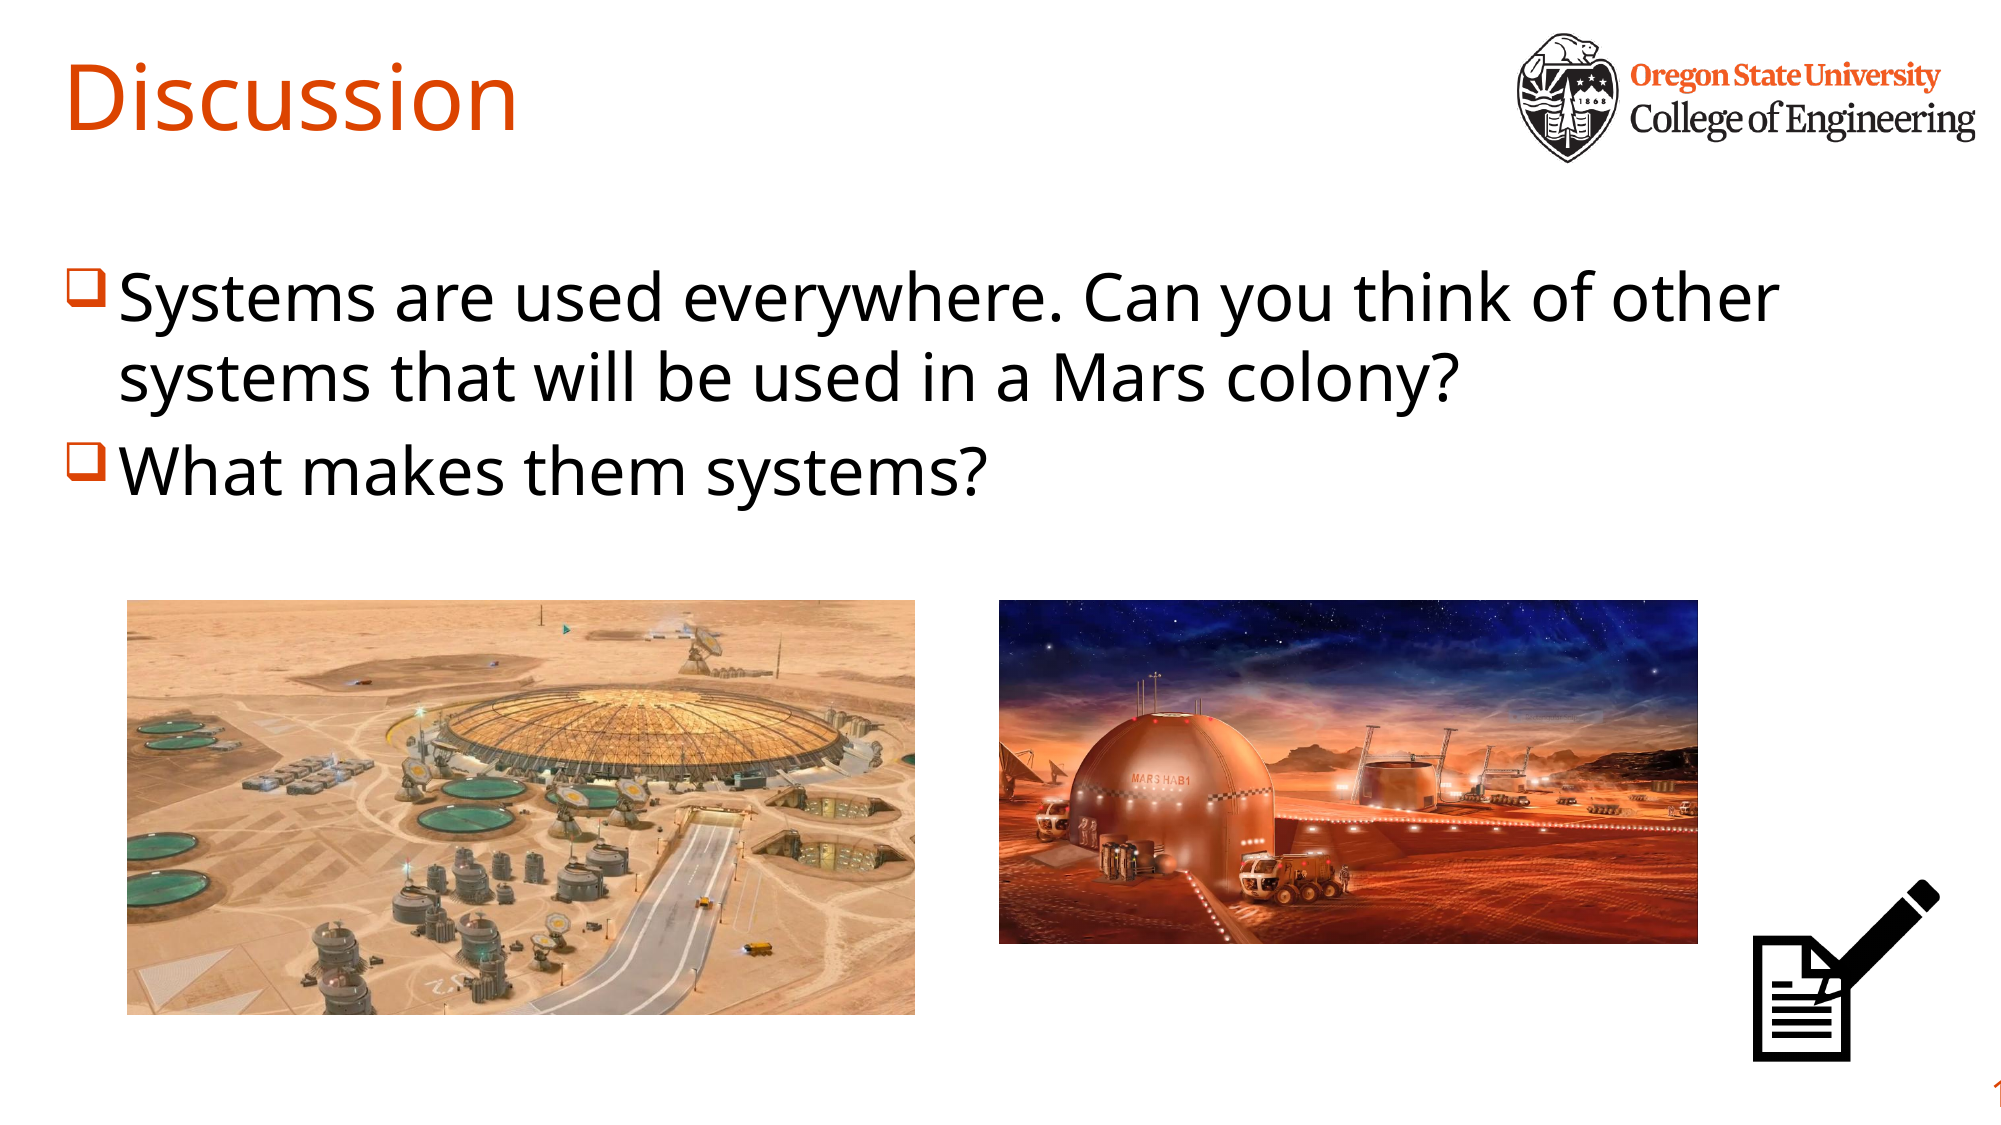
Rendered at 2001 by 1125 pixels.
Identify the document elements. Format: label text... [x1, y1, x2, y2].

picture [127, 600, 916, 1015]
title Discussion [48, 31, 1490, 228]
list Systems are used everywhere. Can you think of other systems that will be used in a Mars colony? What makes them systems? [48, 247, 1965, 1074]
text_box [1726, 867, 1953, 1074]
picture [999, 600, 1698, 944]
